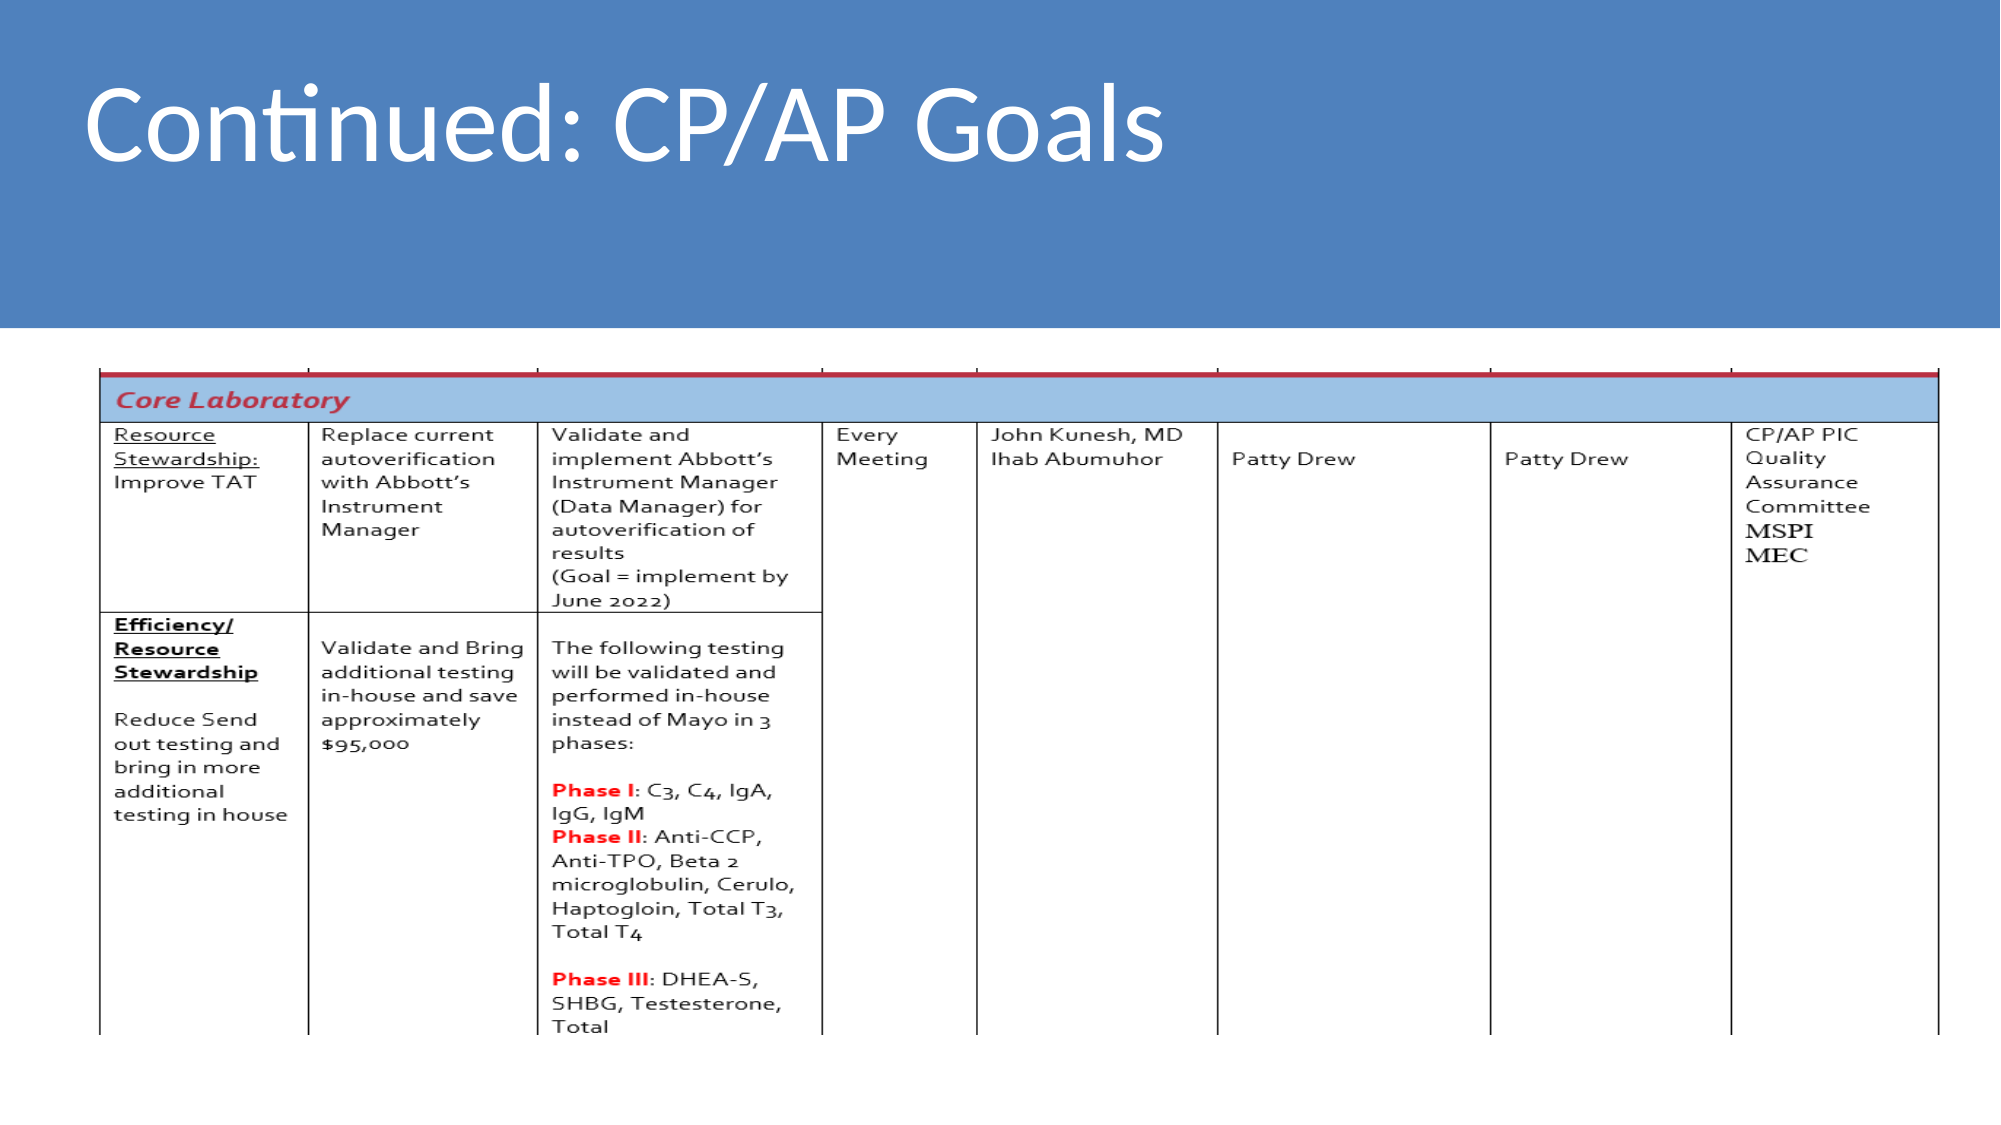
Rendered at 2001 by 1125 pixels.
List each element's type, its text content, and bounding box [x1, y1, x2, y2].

title Continued: CP/AP Goals [69, 40, 1795, 194]
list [94, 368, 1944, 1035]
text_box [0, 0, 2000, 329]
